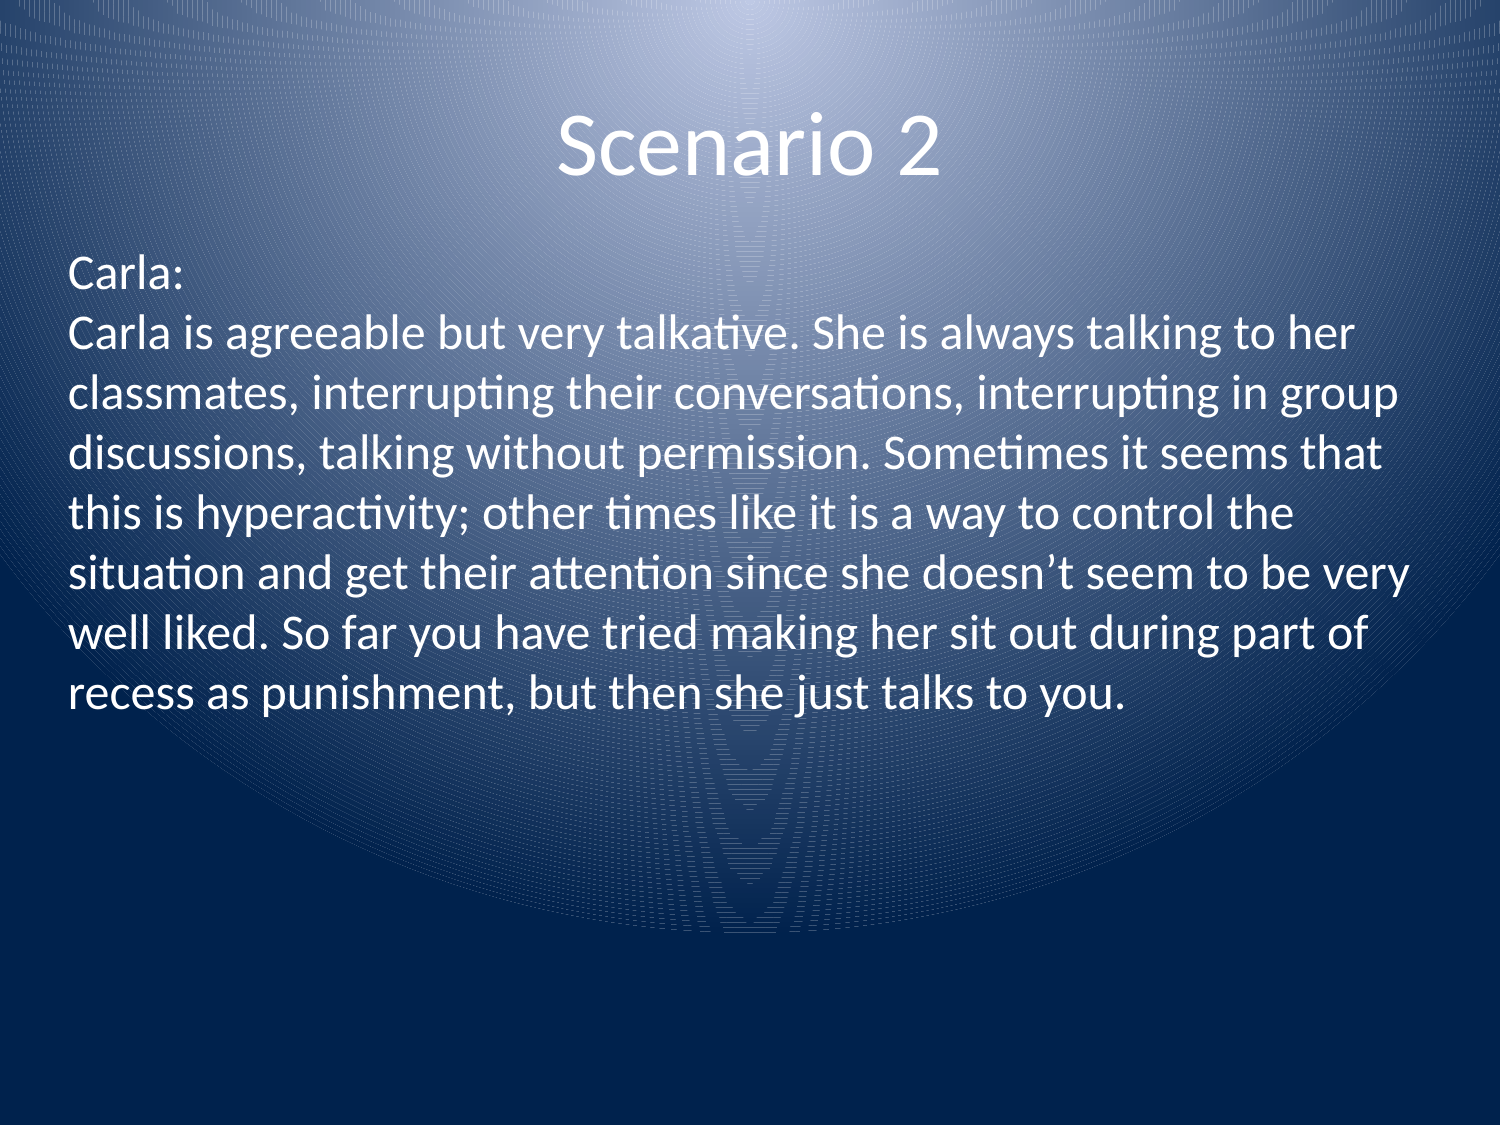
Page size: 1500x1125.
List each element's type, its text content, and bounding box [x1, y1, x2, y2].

text_box Carla: Carla is agreeable but very talkative. She is always talking to her classmates, interrupting their conversations, interrupting in group discussions, talking without permission. Sometimes it seems that this is hyperactivity; other times like it is a way to control the situation and get their attention since she doesn’t seem to be very well liked. So far you have tried making her sit out during part of recess as punishment, but then she just talks to you. [53, 231, 1459, 727]
title Scenario 2 [75, 45, 1425, 231]
